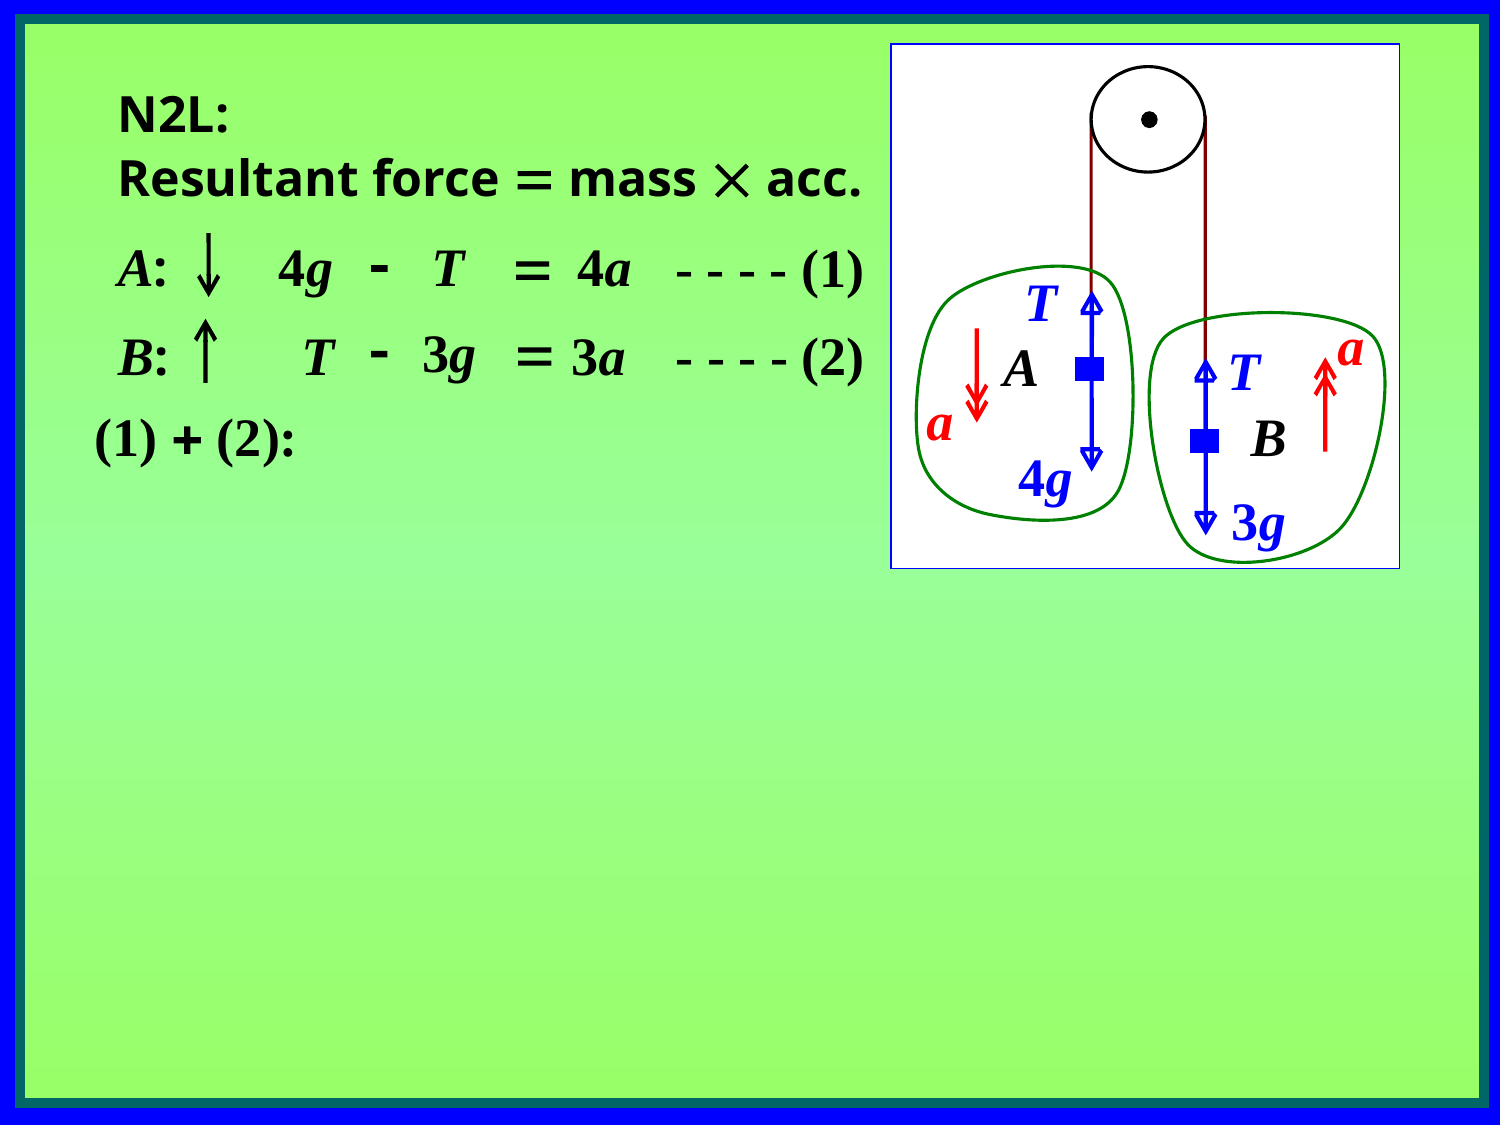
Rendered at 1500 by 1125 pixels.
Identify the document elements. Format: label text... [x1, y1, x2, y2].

text_box 3g [407, 311, 505, 392]
text_box T [416, 225, 486, 305]
text_box [194, 318, 217, 383]
text_box 4a [562, 224, 660, 306]
text_box B: [103, 313, 207, 394]
text_box 4g [263, 225, 361, 306]
text_box [197, 233, 220, 298]
text_box 3a [556, 313, 654, 394]
text_box - - - - (2) [661, 313, 881, 394]
text_box A: [102, 224, 207, 306]
text_box T [286, 313, 356, 394]
text_box = [496, 224, 562, 306]
text_box (1) + (2): [79, 394, 323, 475]
text_box - - - - (1) [660, 225, 883, 306]
text_box - [355, 308, 431, 389]
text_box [890, 43, 1403, 577]
text_box - [355, 222, 453, 303]
text_box = [498, 310, 596, 391]
text_box N2L: Resultant force = mass  acc. [102, 74, 885, 215]
